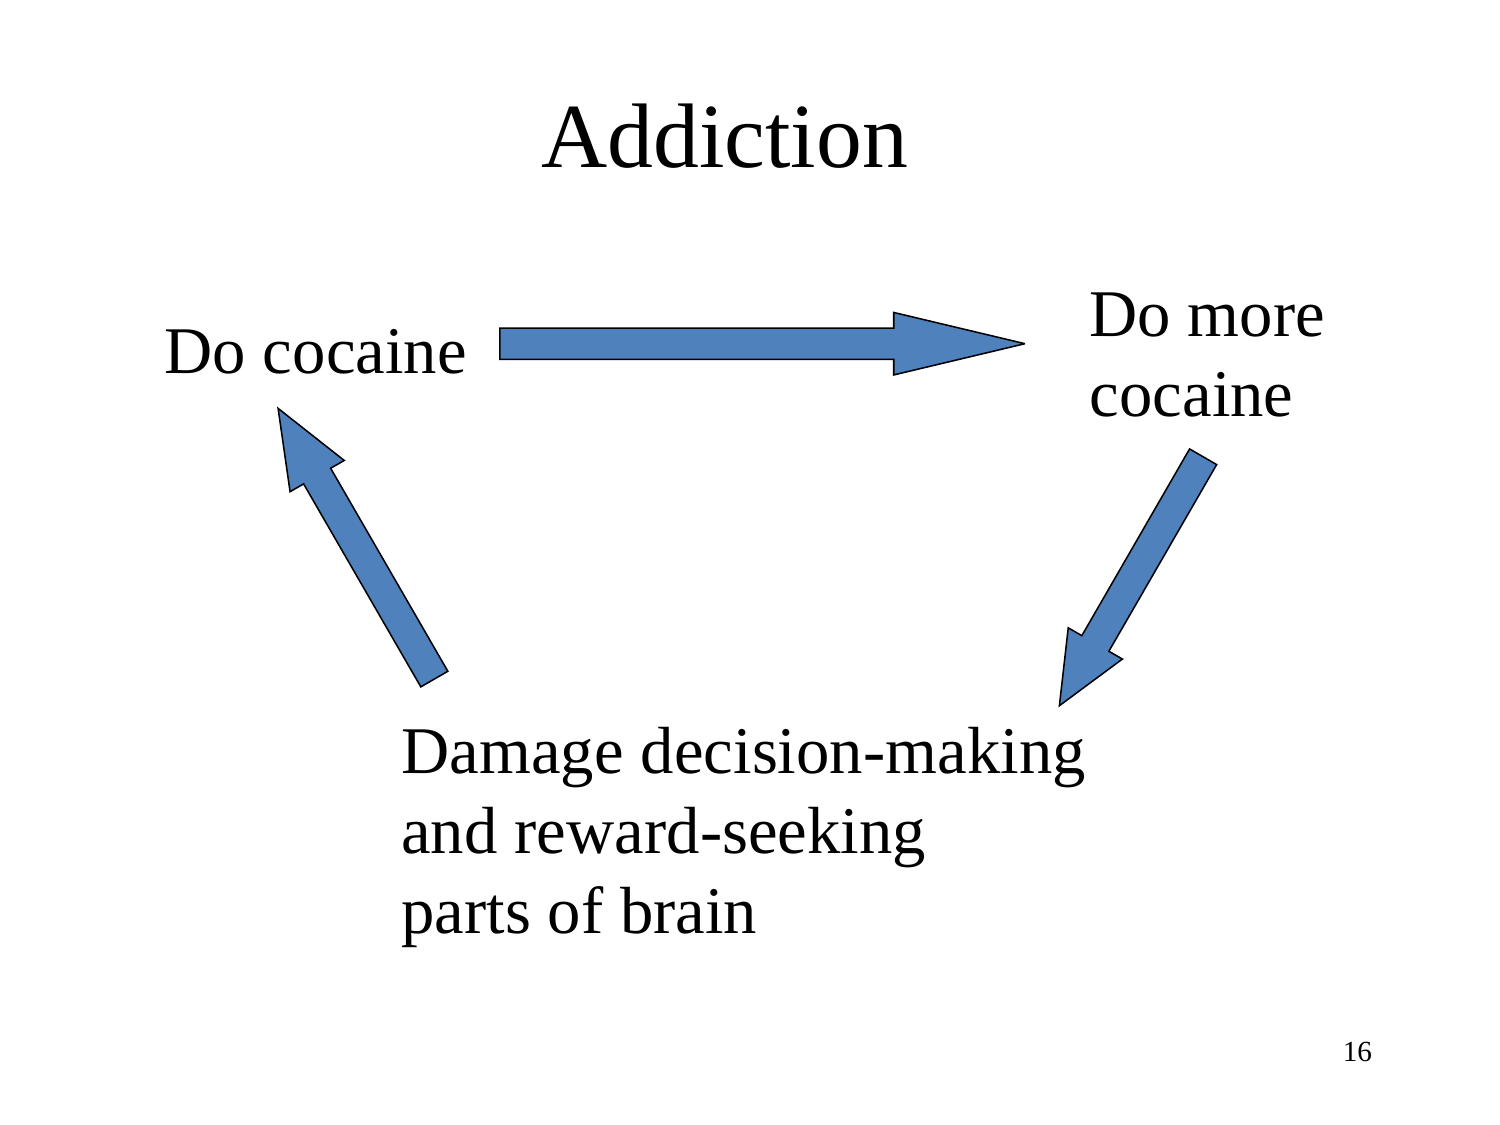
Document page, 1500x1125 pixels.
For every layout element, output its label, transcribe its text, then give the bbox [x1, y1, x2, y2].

text_box [1059, 448, 1217, 706]
text_box Do cocaine [149, 299, 483, 395]
text_box Damage decision-making and reward-seeking parts of brain [386, 699, 1102, 955]
text_box [278, 408, 448, 687]
text_box [499, 312, 1025, 375]
title Addiction [449, 49, 1001, 213]
slide_number 16 [1074, 1024, 1388, 1101]
text_box Do more cocaine [1074, 262, 1341, 438]
